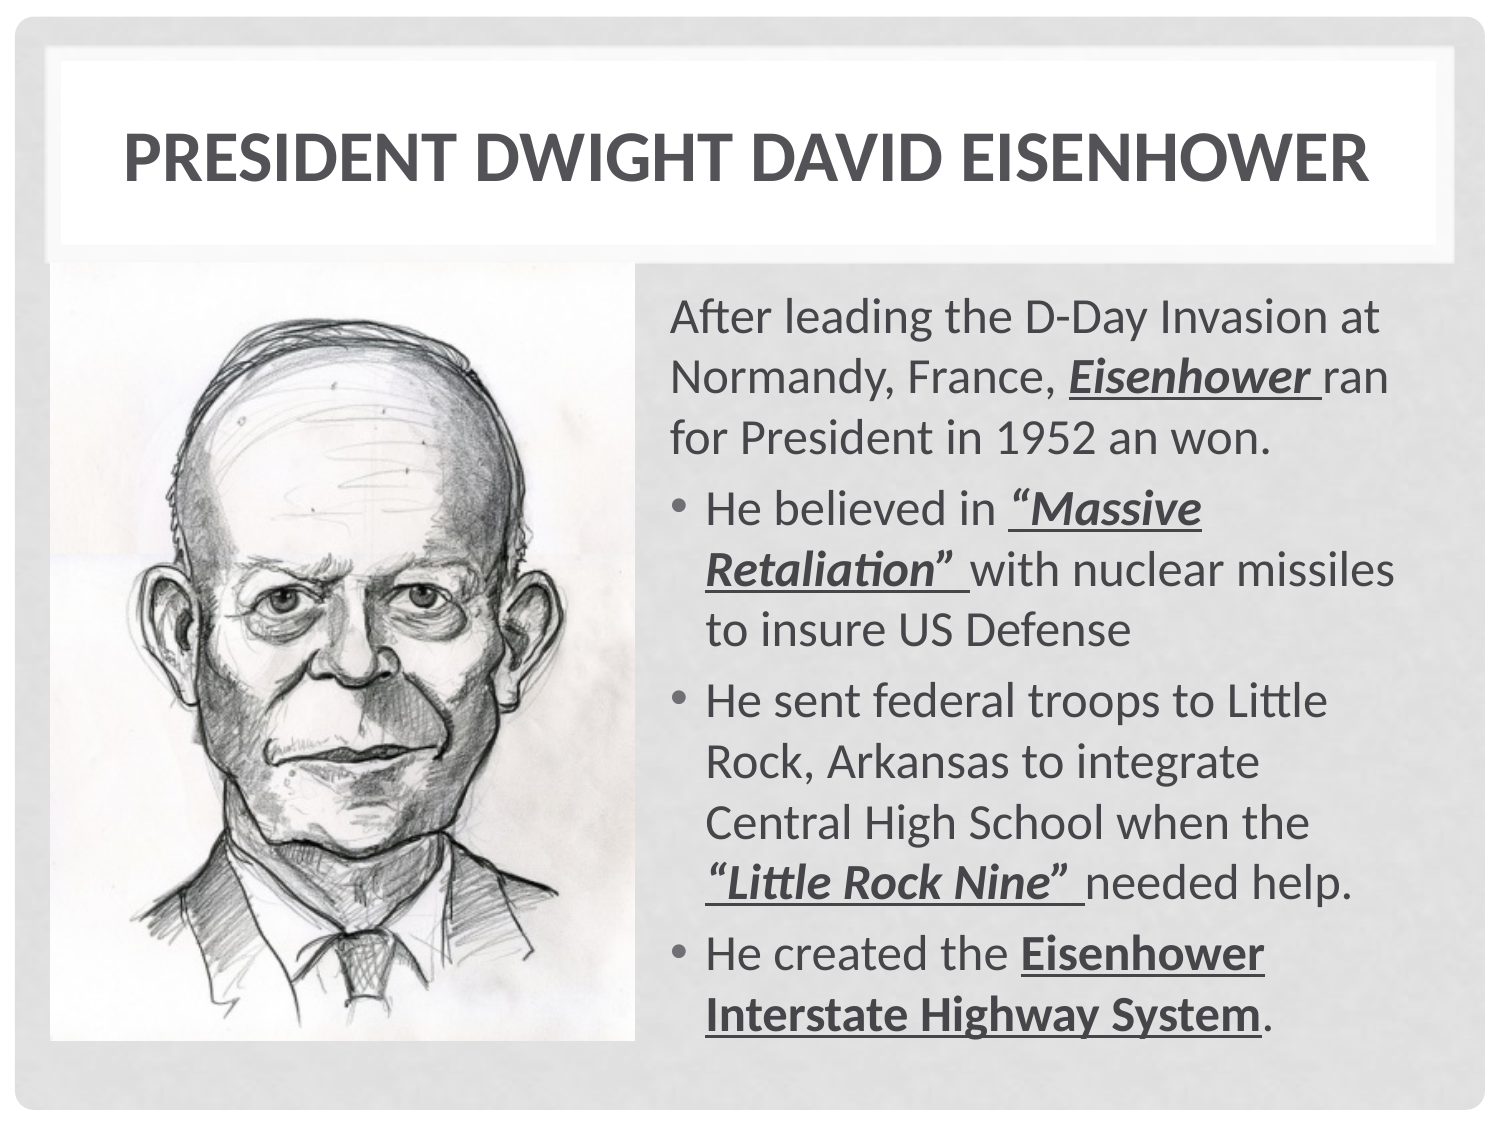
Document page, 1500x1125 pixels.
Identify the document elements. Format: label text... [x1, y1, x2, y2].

title President Dwight David Eisenhower [69, 66, 1425, 238]
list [49, 262, 635, 1041]
list After leading the D-Day Invasion at Normandy, France, Eisenhower ran for President in 1952 an won. He believed in “Massive Retaliation” with nuclear missiles to insure US Defense He sent federal troops to Little Rock, Arkansas to integrate Central High School when the “Little Rock Nine” needed help. He created the Eisenhower Interstate Highway System. [637, 275, 1425, 1063]
